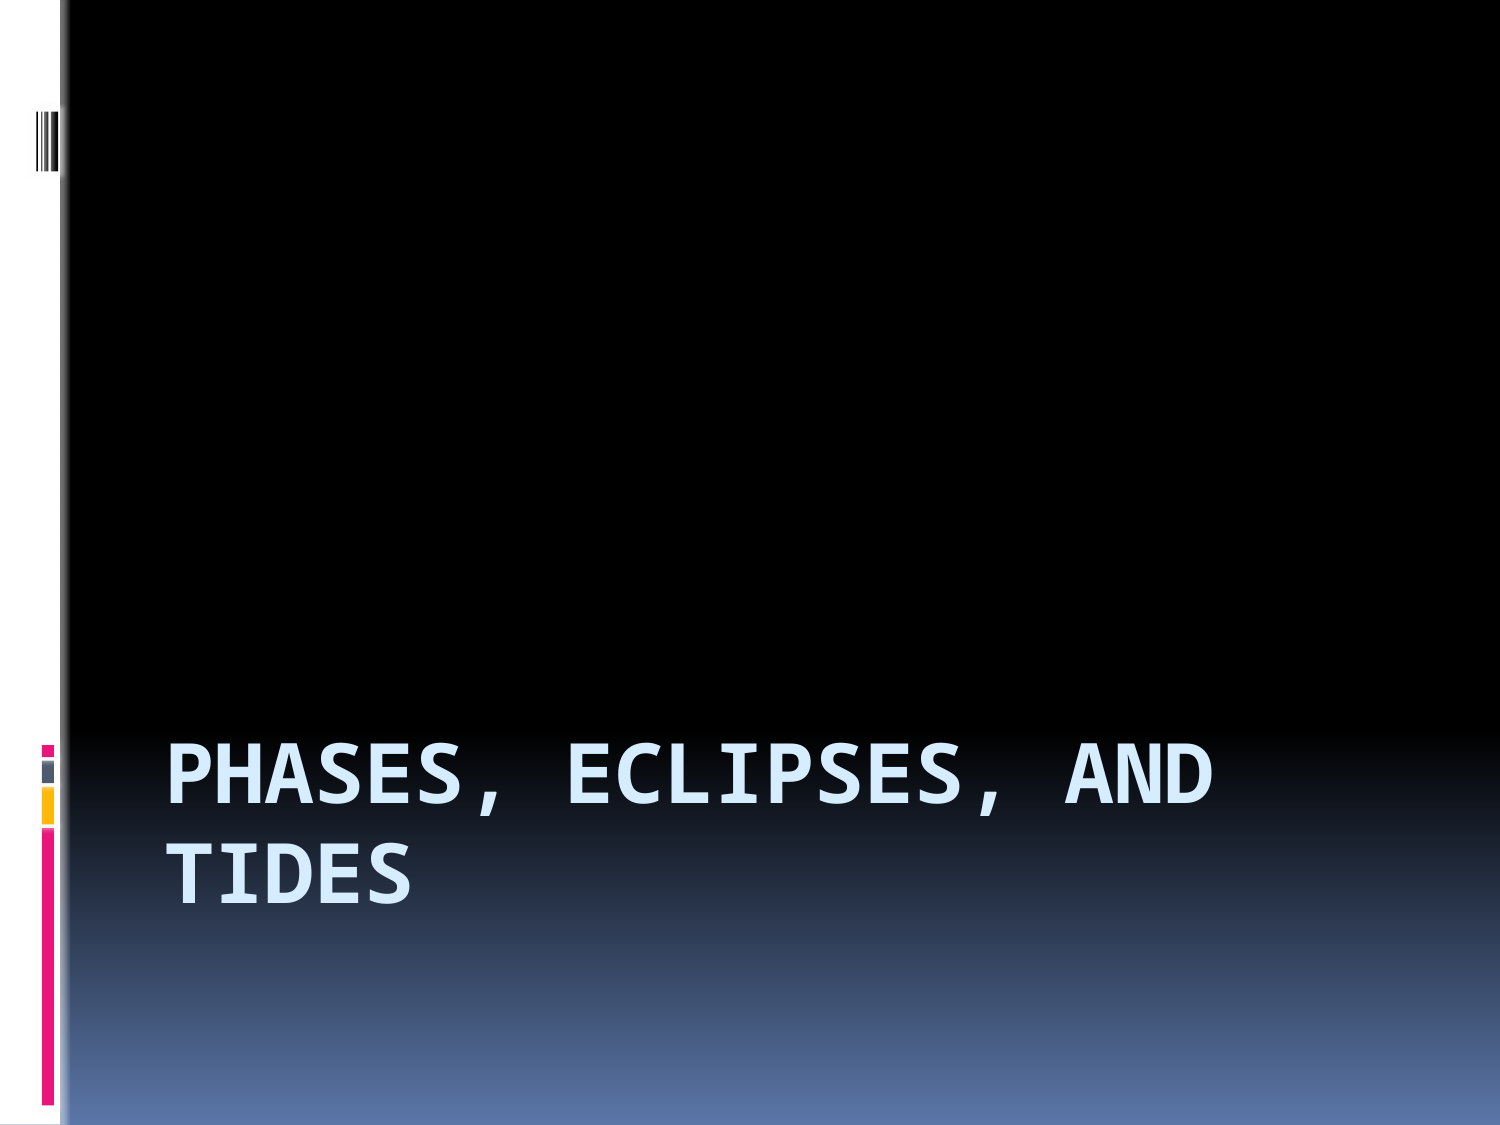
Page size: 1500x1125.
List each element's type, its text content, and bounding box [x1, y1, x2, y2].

title Phases, eclipses, and tides [150, 712, 1425, 1037]
